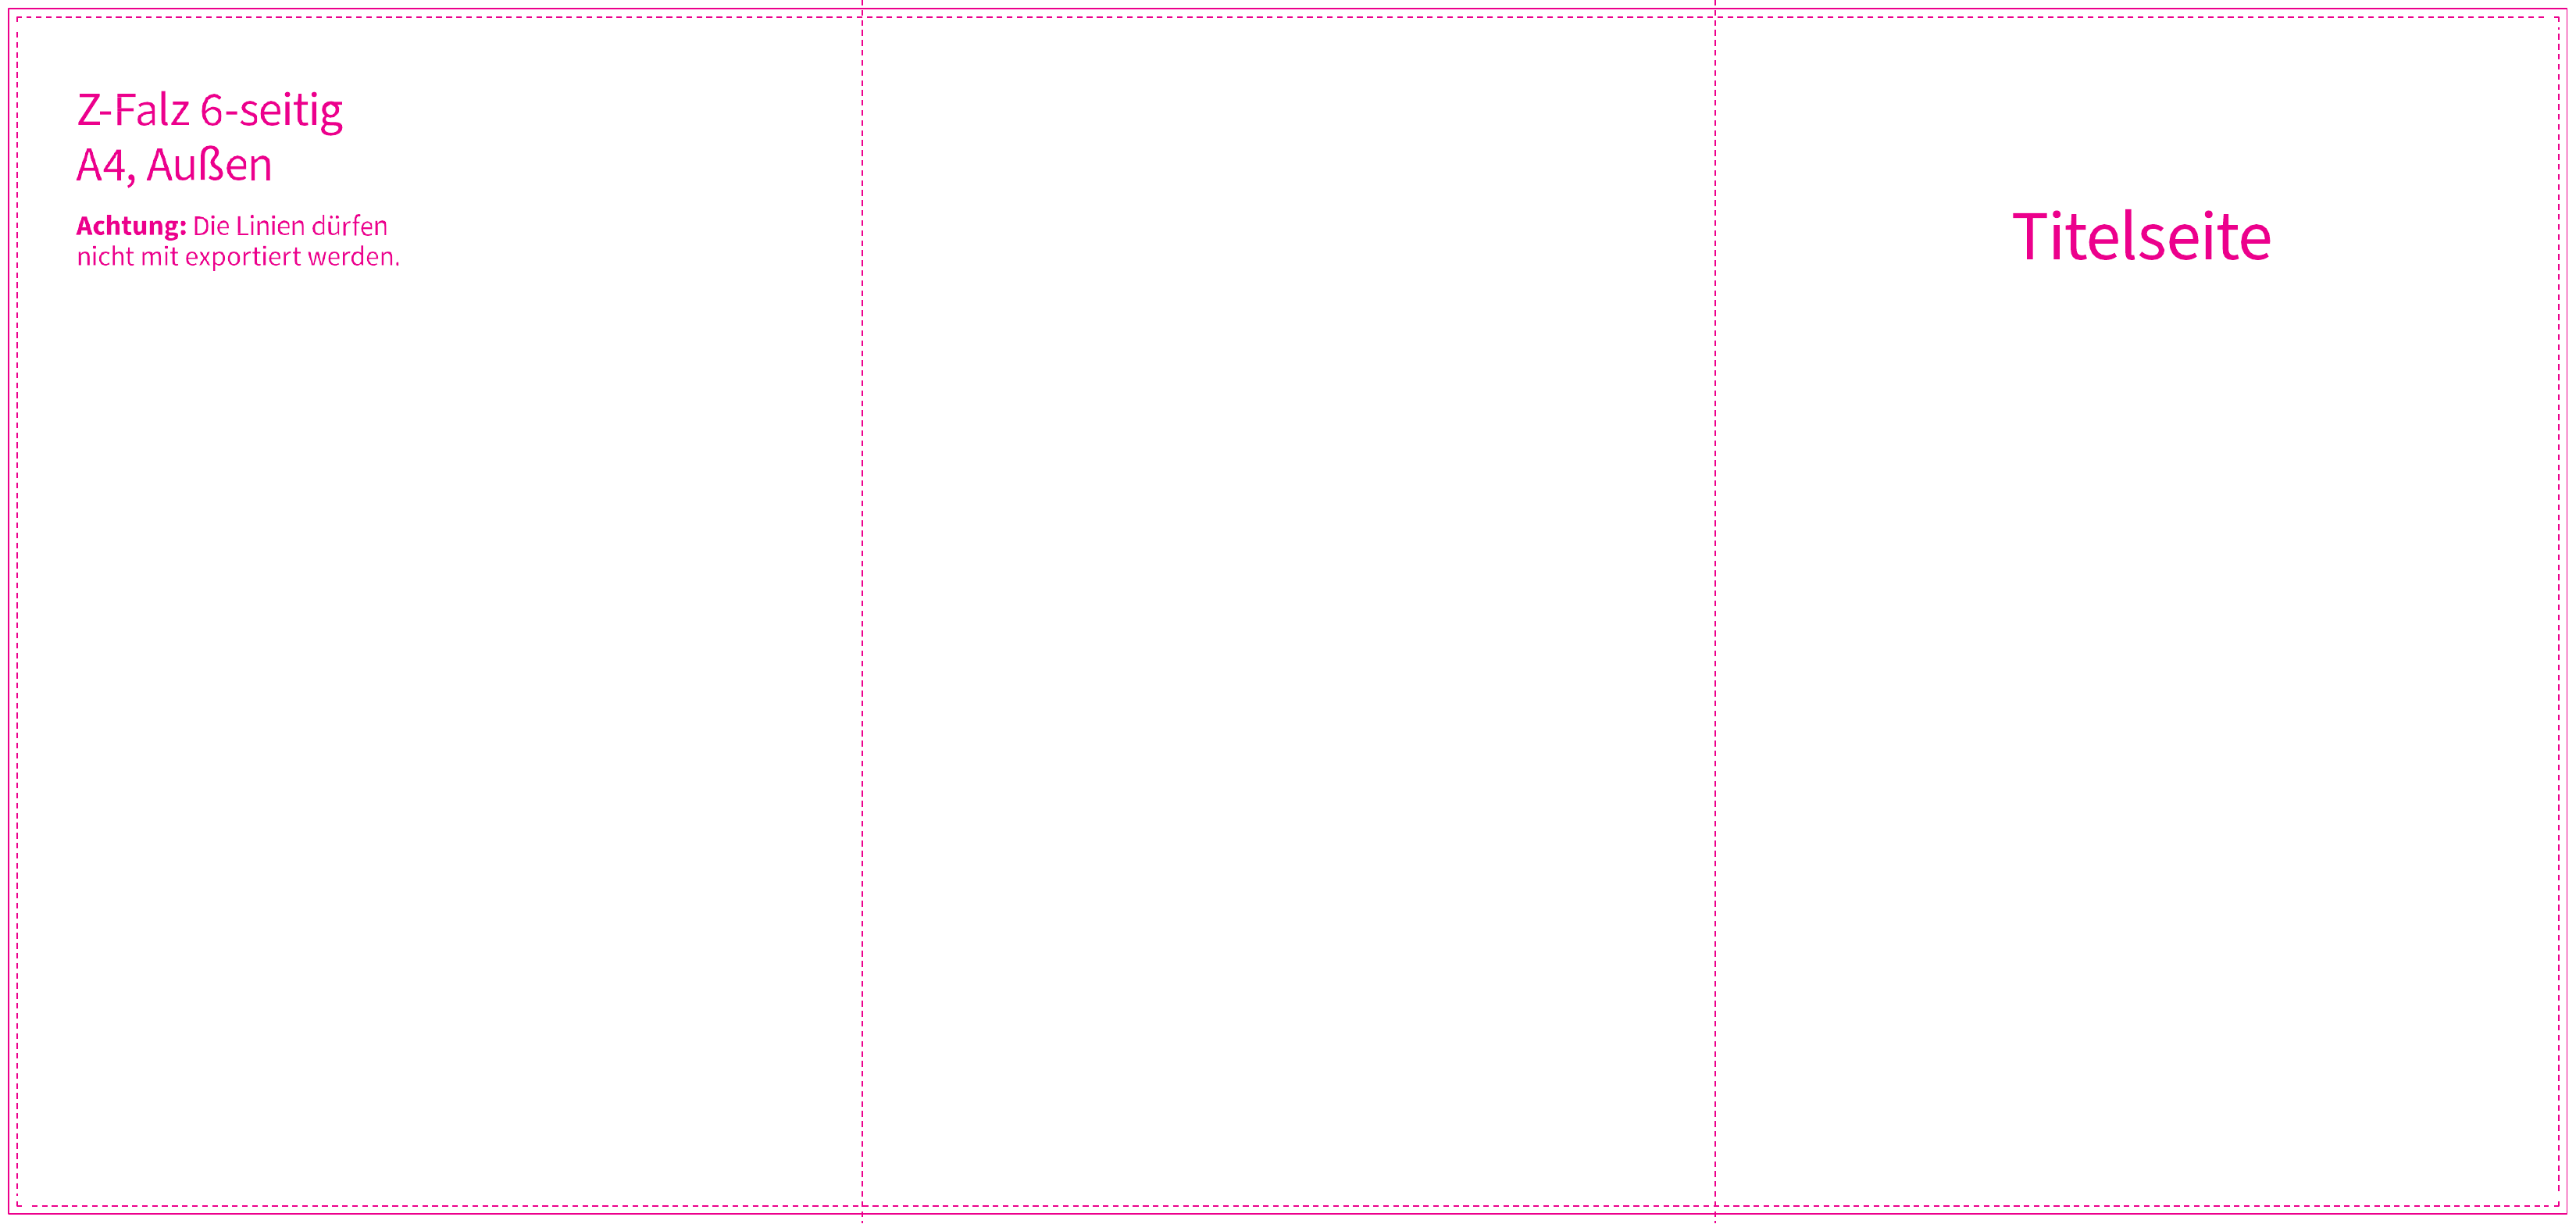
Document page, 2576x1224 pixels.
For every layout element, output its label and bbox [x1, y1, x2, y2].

text_box [2125, 209, 2135, 260]
text_box [2139, 224, 2165, 260]
text_box [2553, 16, 2560, 23]
text_box [2053, 210, 2061, 219]
text_box [78, 94, 100, 125]
text_box [2053, 225, 2060, 259]
text_box [2241, 224, 2271, 260]
text_box [2065, 214, 2087, 260]
text_box [2553, 1201, 2560, 1206]
text_box [76, 148, 135, 188]
text_box [2217, 214, 2239, 260]
text_box [2204, 210, 2213, 219]
text_box [202, 91, 343, 136]
text_box [2089, 224, 2118, 260]
text_box [75, 214, 399, 271]
text_box [161, 91, 190, 126]
text_box [117, 94, 155, 126]
text_box [2013, 212, 2047, 259]
text_box [16, 16, 23, 23]
text_box [146, 148, 194, 181]
text_box [200, 145, 270, 181]
text_box [2169, 224, 2199, 260]
text_box [100, 111, 112, 115]
text_box [2205, 225, 2212, 259]
text_box [16, 1201, 23, 1206]
